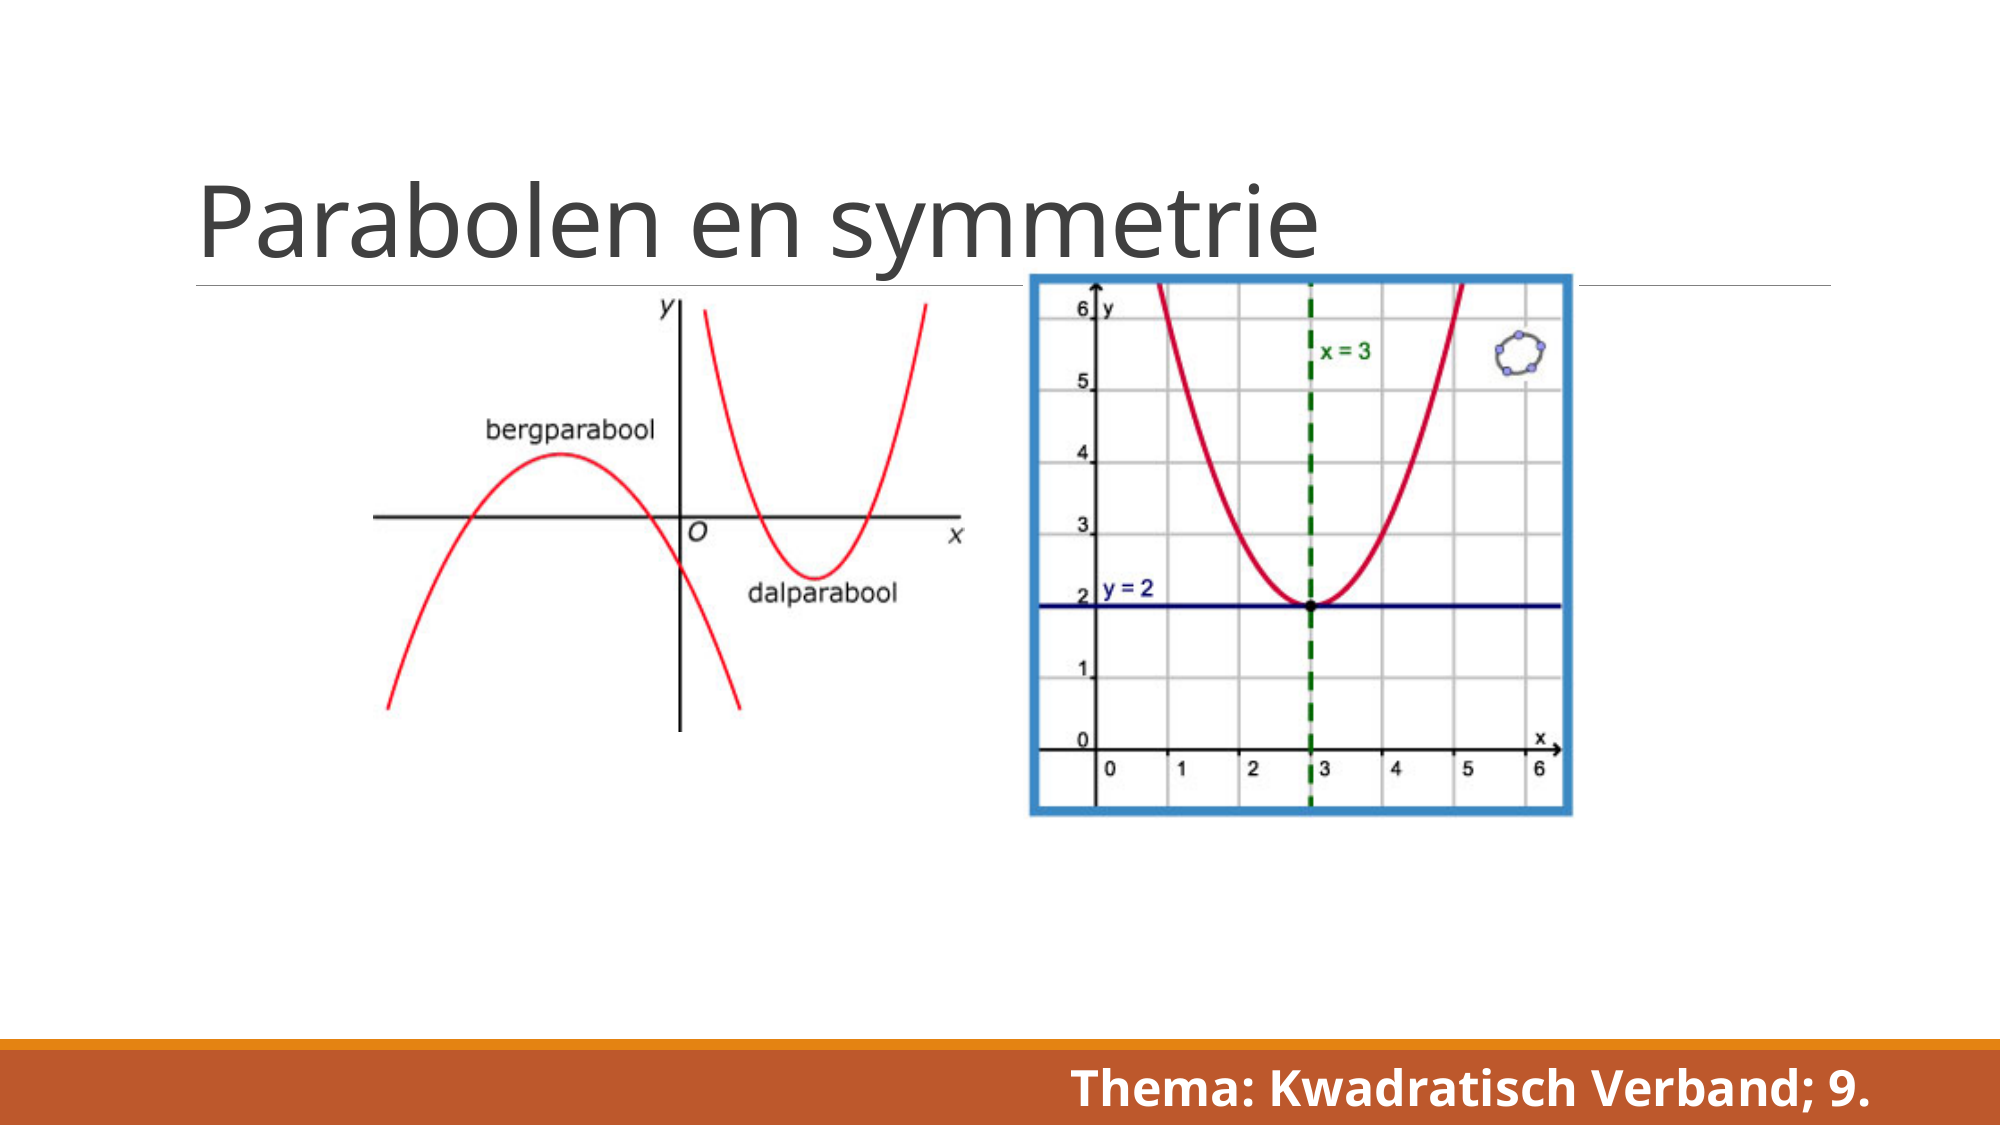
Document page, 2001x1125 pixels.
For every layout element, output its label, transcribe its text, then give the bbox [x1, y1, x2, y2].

title Parabolen en symmetrie [180, 47, 1830, 285]
picture [1023, 266, 1580, 823]
picture [373, 290, 966, 732]
text_box Thema: Kwadratisch Verband; 9. Parabool [957, 1049, 1985, 1125]
